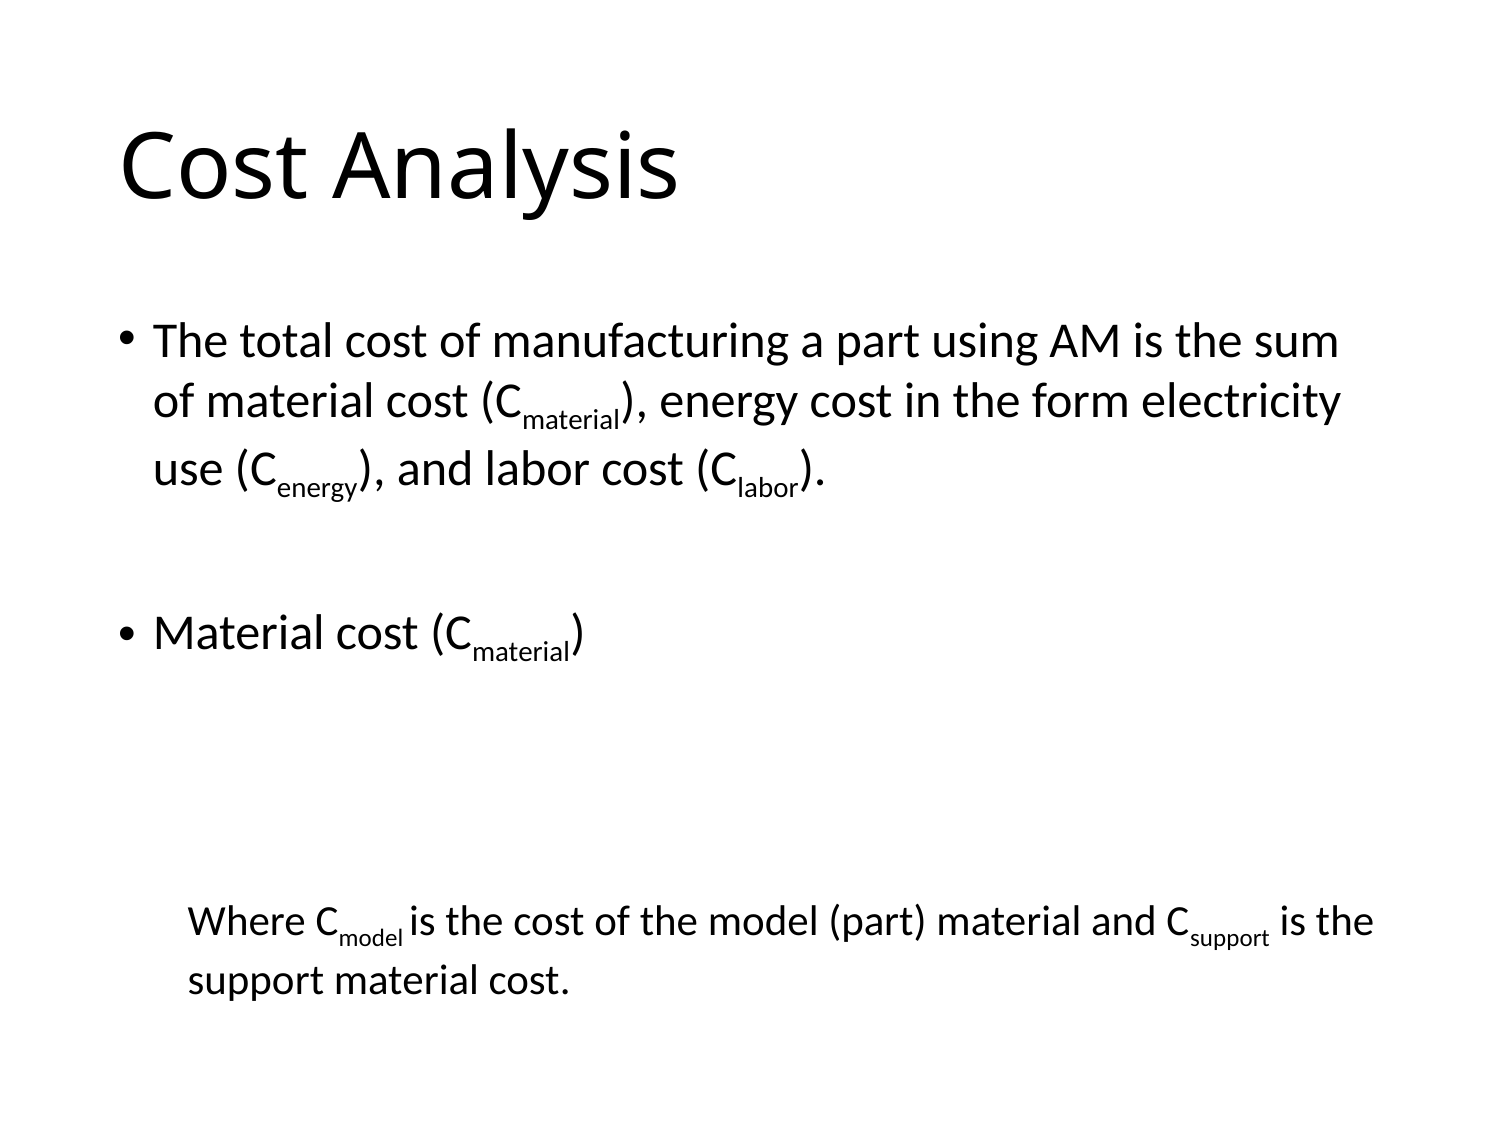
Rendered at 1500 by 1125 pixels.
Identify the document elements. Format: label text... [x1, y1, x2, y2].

title Cost Analysis [103, 59, 1397, 278]
